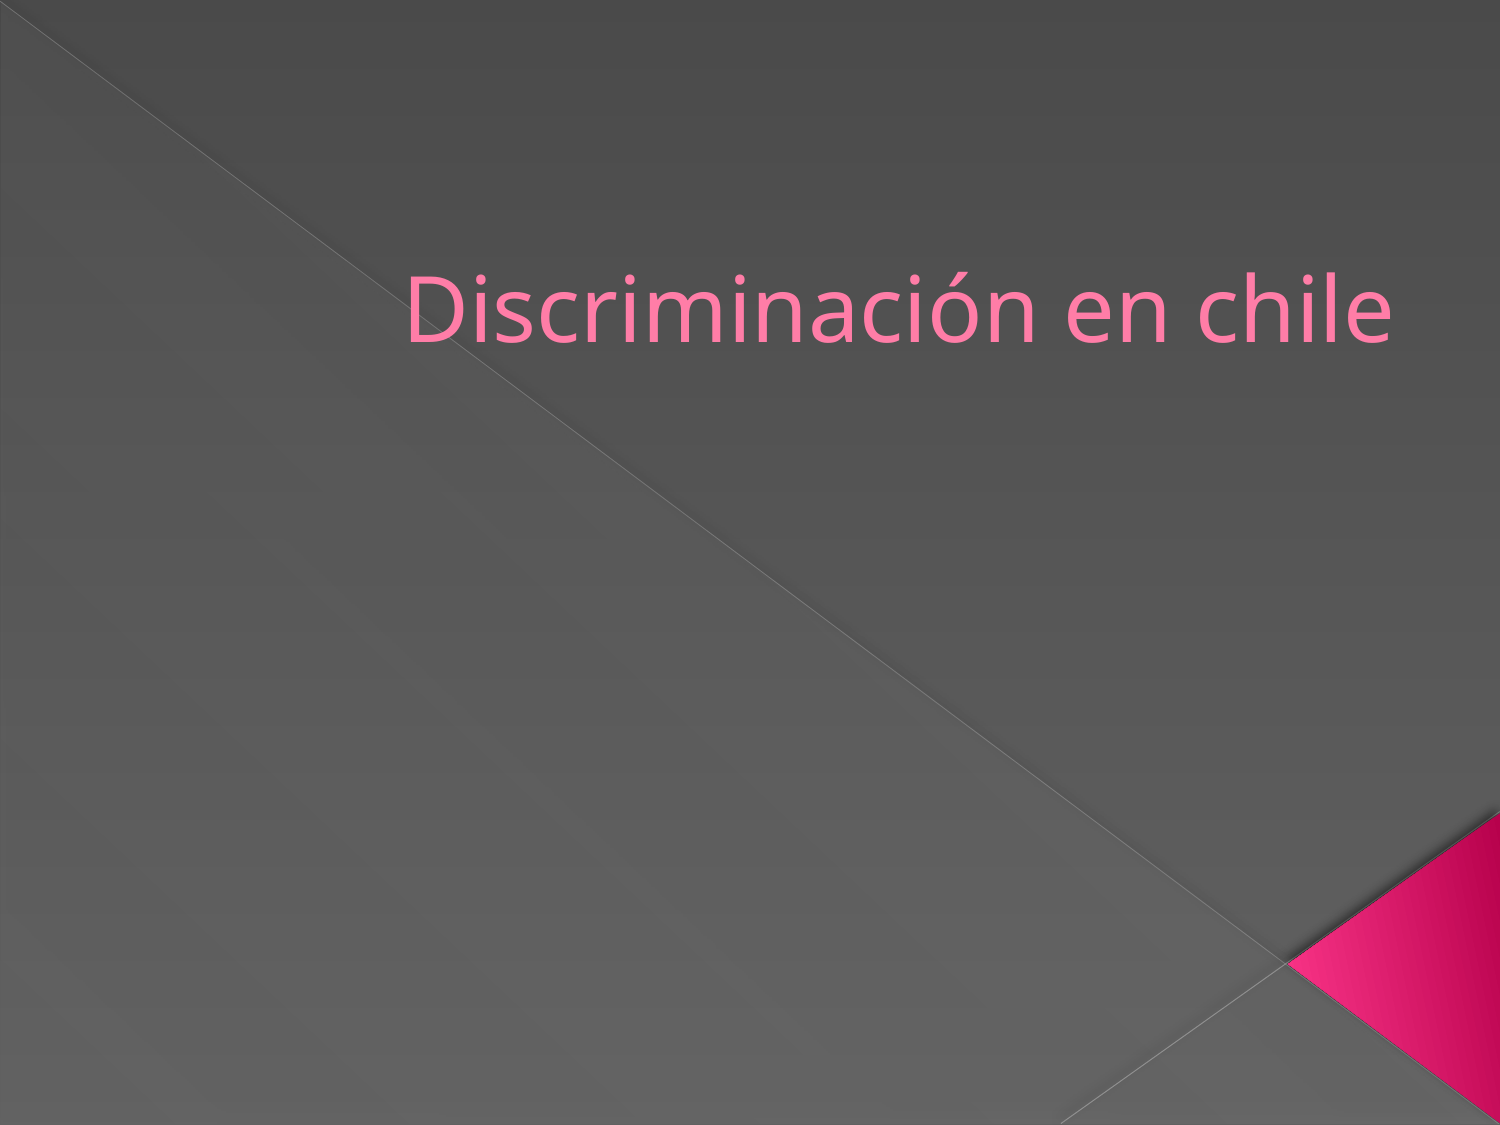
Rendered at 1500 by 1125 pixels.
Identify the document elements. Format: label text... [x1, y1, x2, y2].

title Discriminación en chile [88, 127, 1412, 369]
